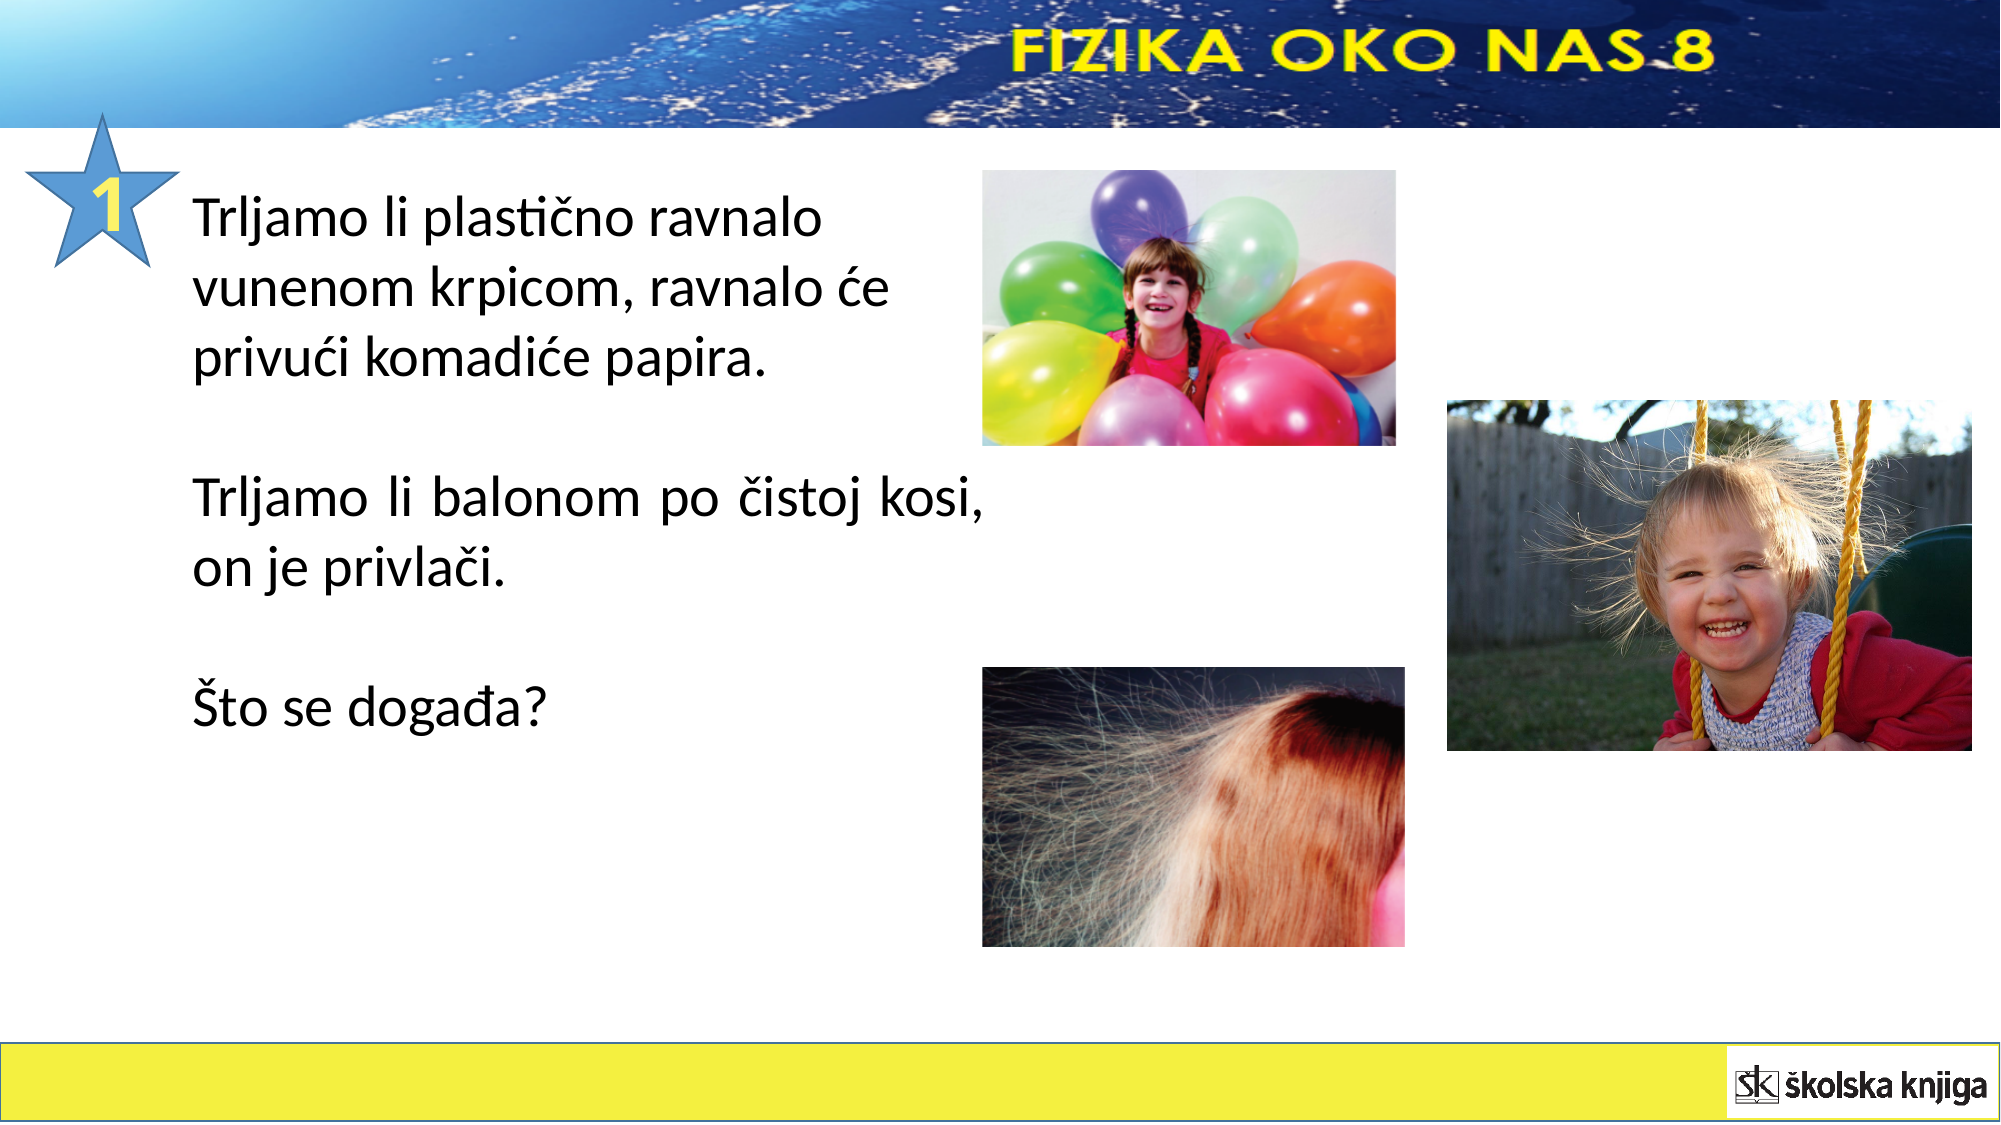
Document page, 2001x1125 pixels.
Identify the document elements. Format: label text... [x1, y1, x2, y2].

text_box 1 [24, 111, 177, 269]
picture [1447, 400, 1972, 751]
picture [982, 170, 1397, 446]
picture [982, 667, 1405, 947]
text_box Trljamo li plastično ravnalo vunenom krpicom, ravnalo će privući komadiće papira. Trljamo li balonom po čistoj kosi, on je privlači. Što se događa? [177, 170, 1001, 1026]
picture [1727, 1046, 1998, 1118]
picture [0, 0, 2000, 128]
